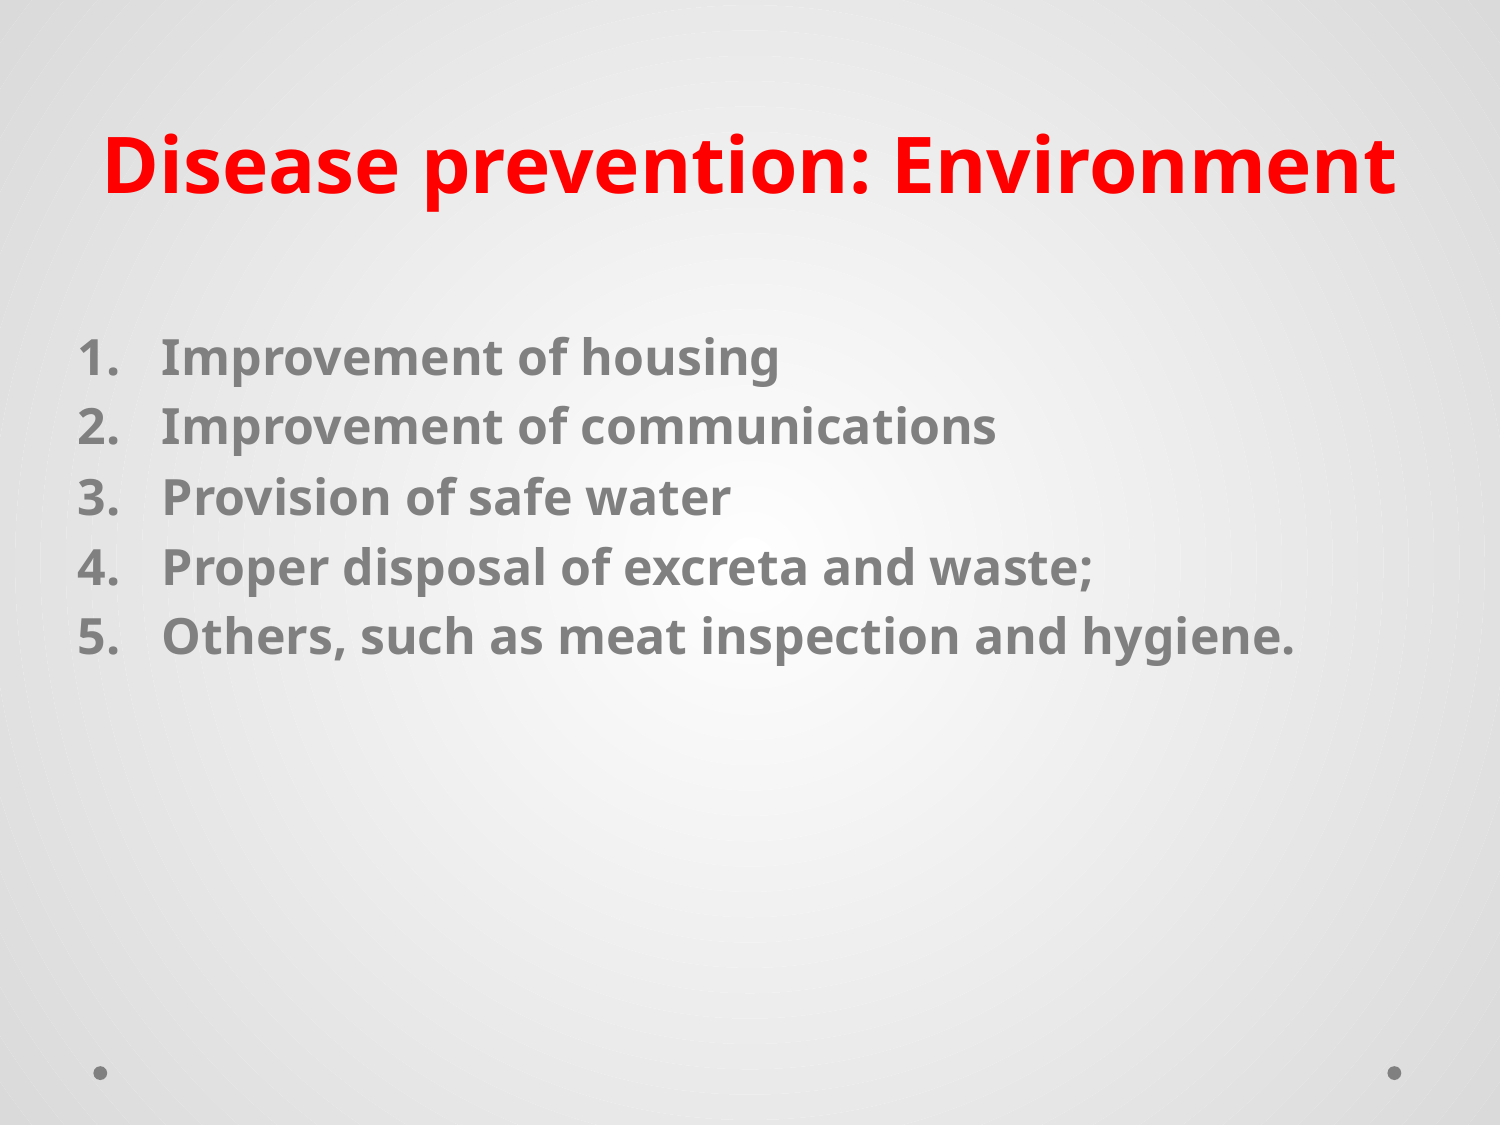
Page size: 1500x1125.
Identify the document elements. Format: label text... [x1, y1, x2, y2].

list Improvement of housing Improvement of communications Provision of safe water Proper disposal of excreta and waste; Others, such as meat inspection and hygiene. [62, 317, 1413, 1123]
title Disease prevention: Environment [75, 75, 1425, 338]
